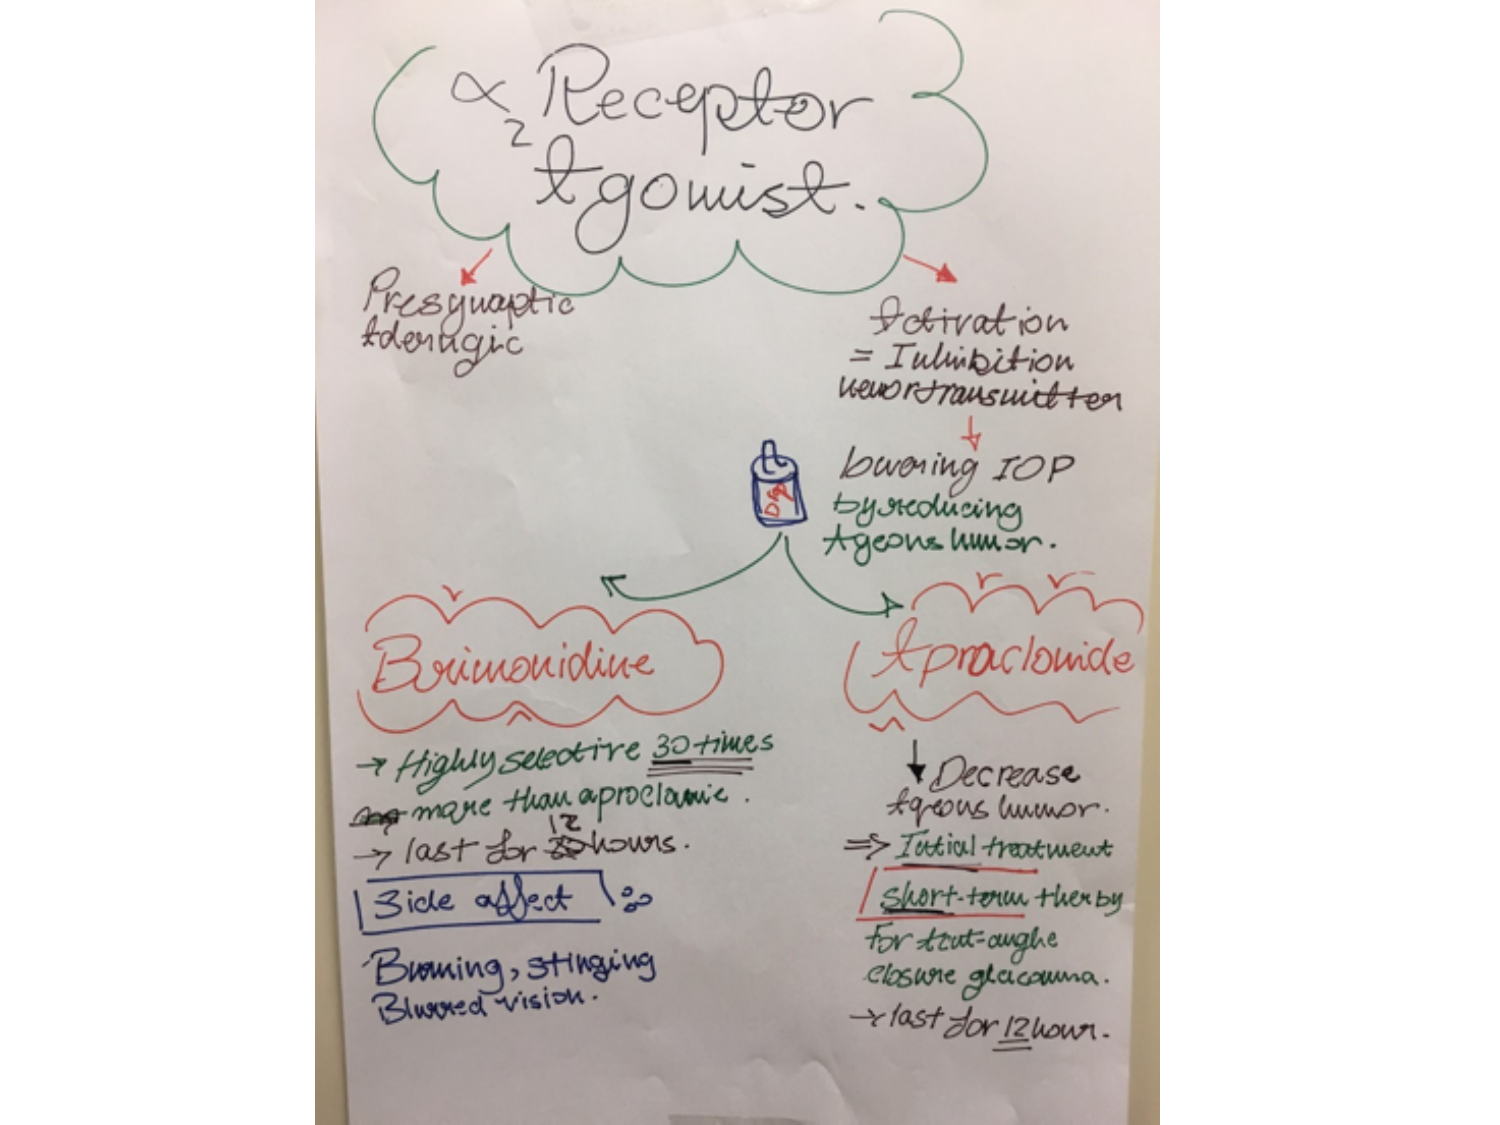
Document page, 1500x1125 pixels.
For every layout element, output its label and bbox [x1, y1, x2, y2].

picture [315, 0, 1160, 1125]
